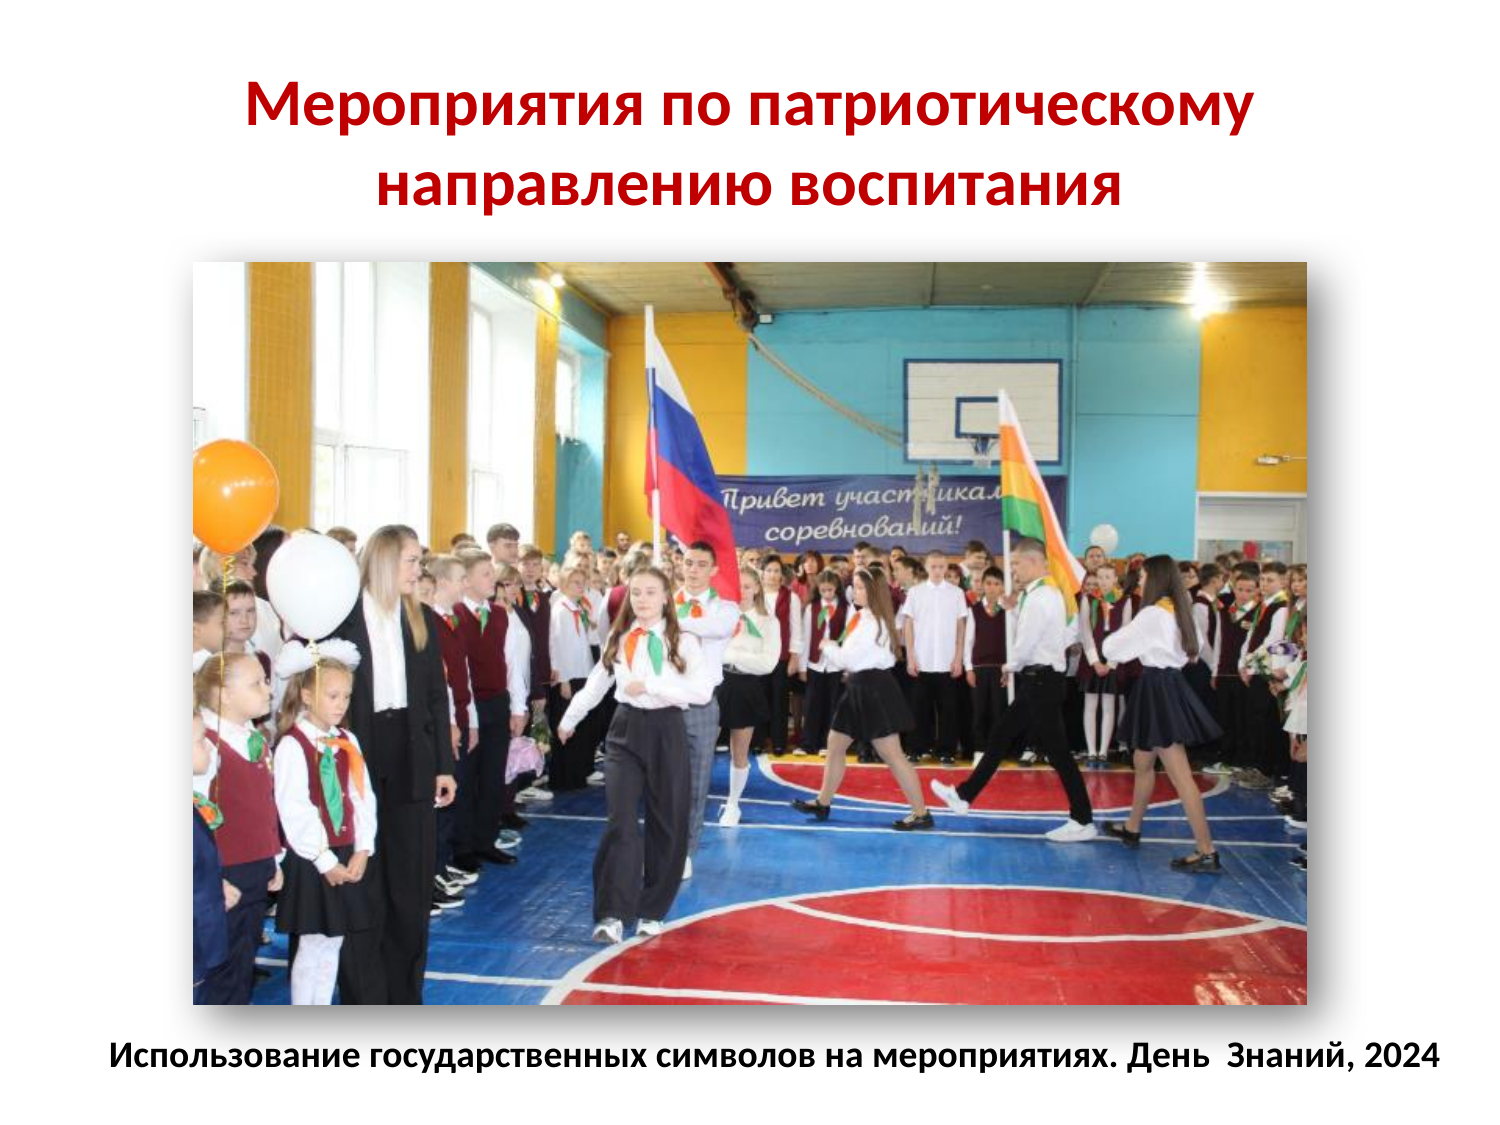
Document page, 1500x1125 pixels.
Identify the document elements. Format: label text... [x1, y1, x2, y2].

title Мероприятия по патриотическому направлению воспитания [75, 45, 1425, 233]
text_box Использование государственных символов на мероприятиях. День Знаний, 2024 [94, 1023, 1457, 1083]
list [192, 262, 1307, 1006]
